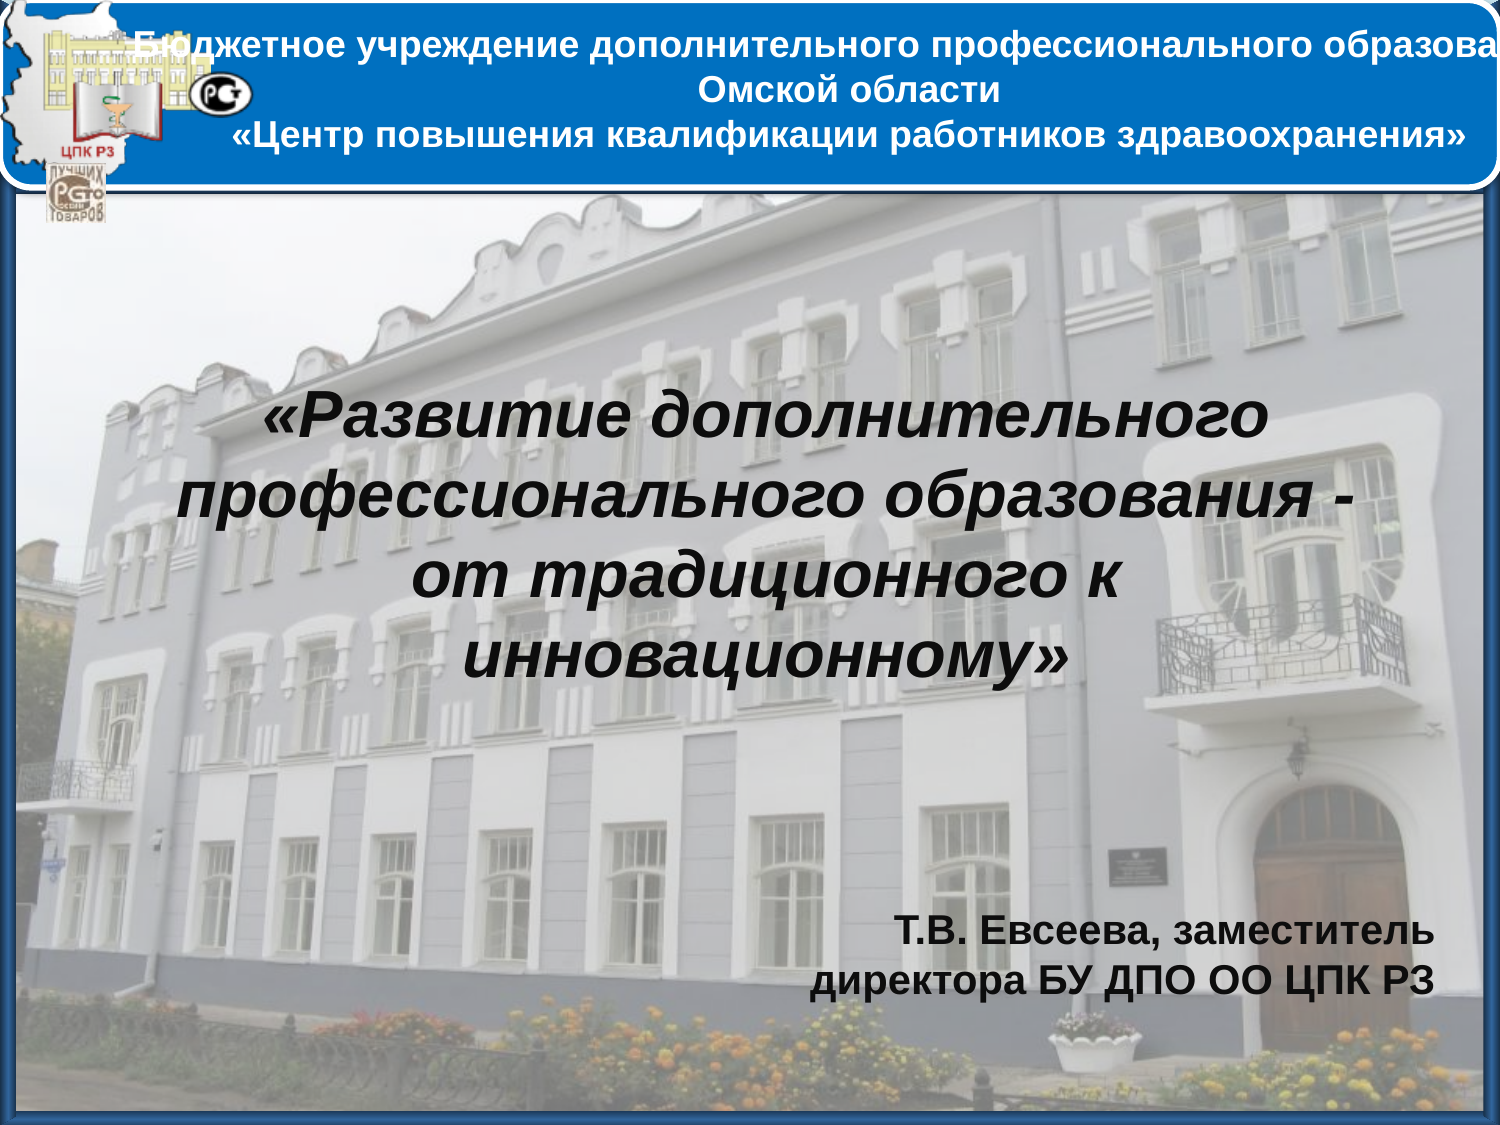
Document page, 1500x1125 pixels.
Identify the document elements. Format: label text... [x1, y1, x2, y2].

picture [0, 0, 211, 223]
title «Развитие дополнительного профессионального образования - от традиционного к инновационному» [128, 409, 1405, 652]
text_box Бюджетное учреждение дополнительного профессионального образования Омской области «Центр повышения квалификации работников здравоохранения» [115, 21, 1500, 154]
subtitle Т.В. Евсеева, заместитель директора БУ ДПО ОО ЦПК РЗ [691, 895, 1452, 1102]
